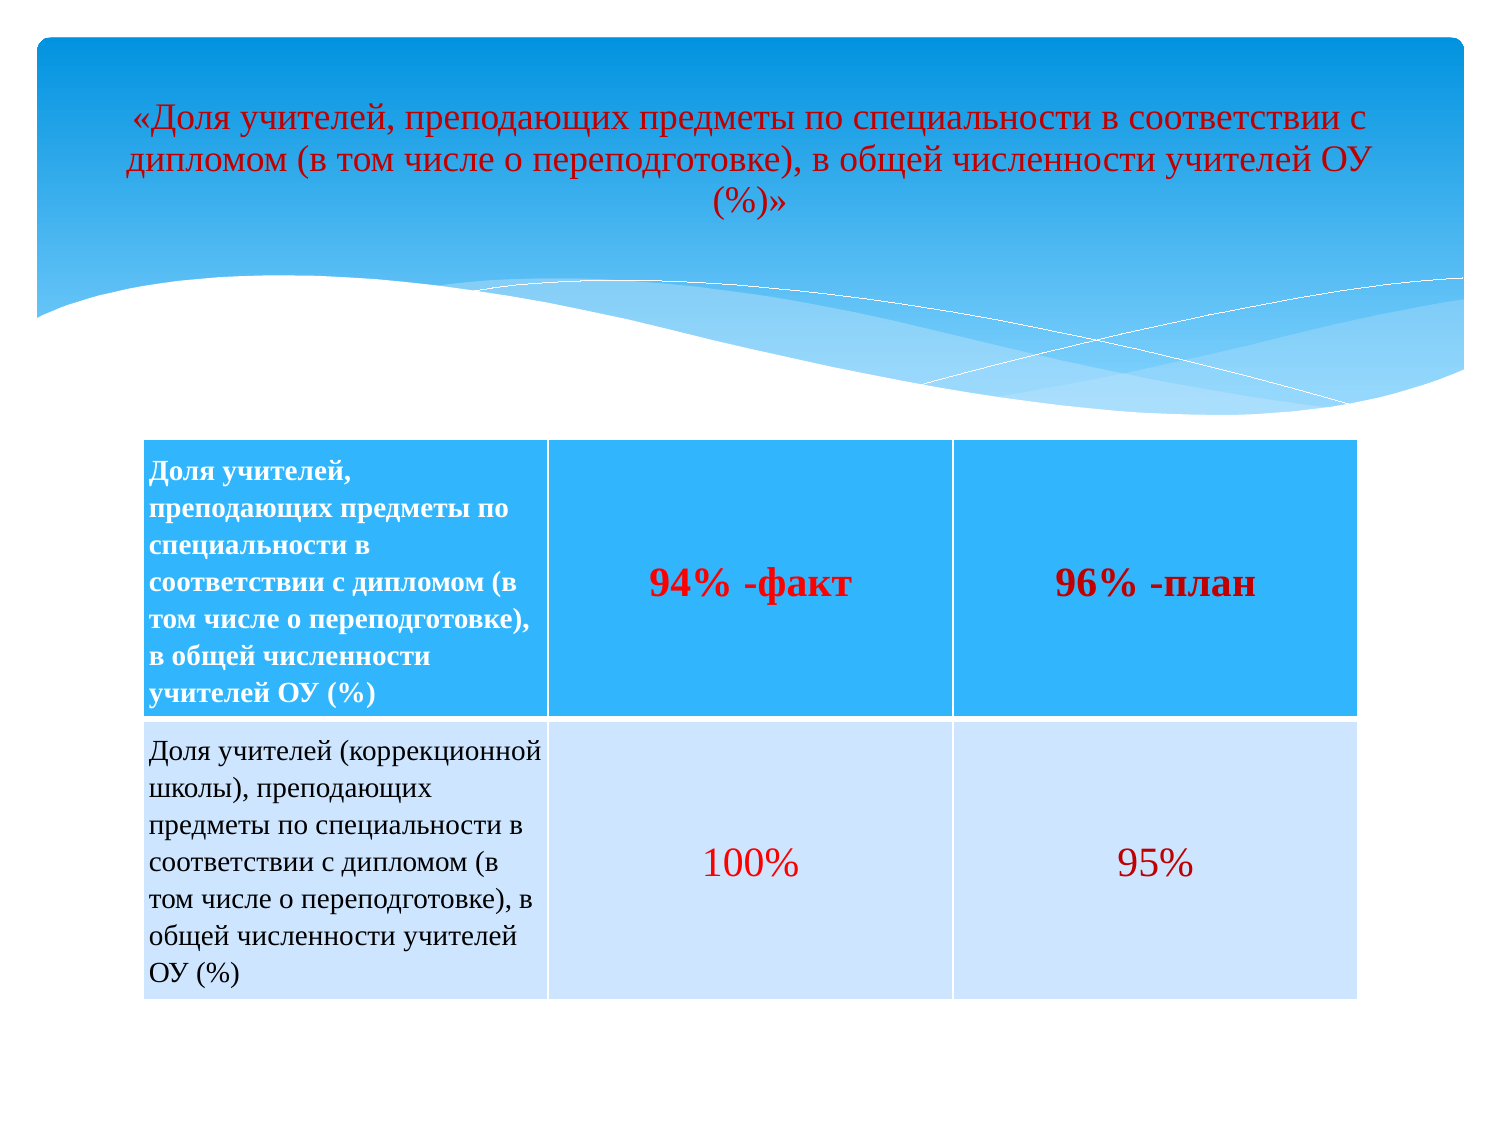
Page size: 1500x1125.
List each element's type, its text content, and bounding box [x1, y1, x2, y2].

table_cell Доля учителей (коррекционной школы), преподающих предметы по специальности в соответствии с дипломом (в том числе о переподготовке), в общей численности учителей ОУ (%) [144, 722, 547, 999]
table_header 94% -факт [549, 440, 952, 716]
table_header 96% -план [954, 440, 1357, 716]
table_header Доля учителей, преподающих предметы по специальности в соответствии с дипломом (в том числе о переподготовке), в общей численности учителей ОУ (%) [144, 440, 547, 716]
title «Доля учителей, преподающих предметы по специальности в соответствии с дипломом (в том числе о переподготовке), в общей численности учителей ОУ (%)» [75, 55, 1425, 261]
table_cell 100% [549, 722, 952, 999]
table_cell 95% [954, 722, 1357, 999]
